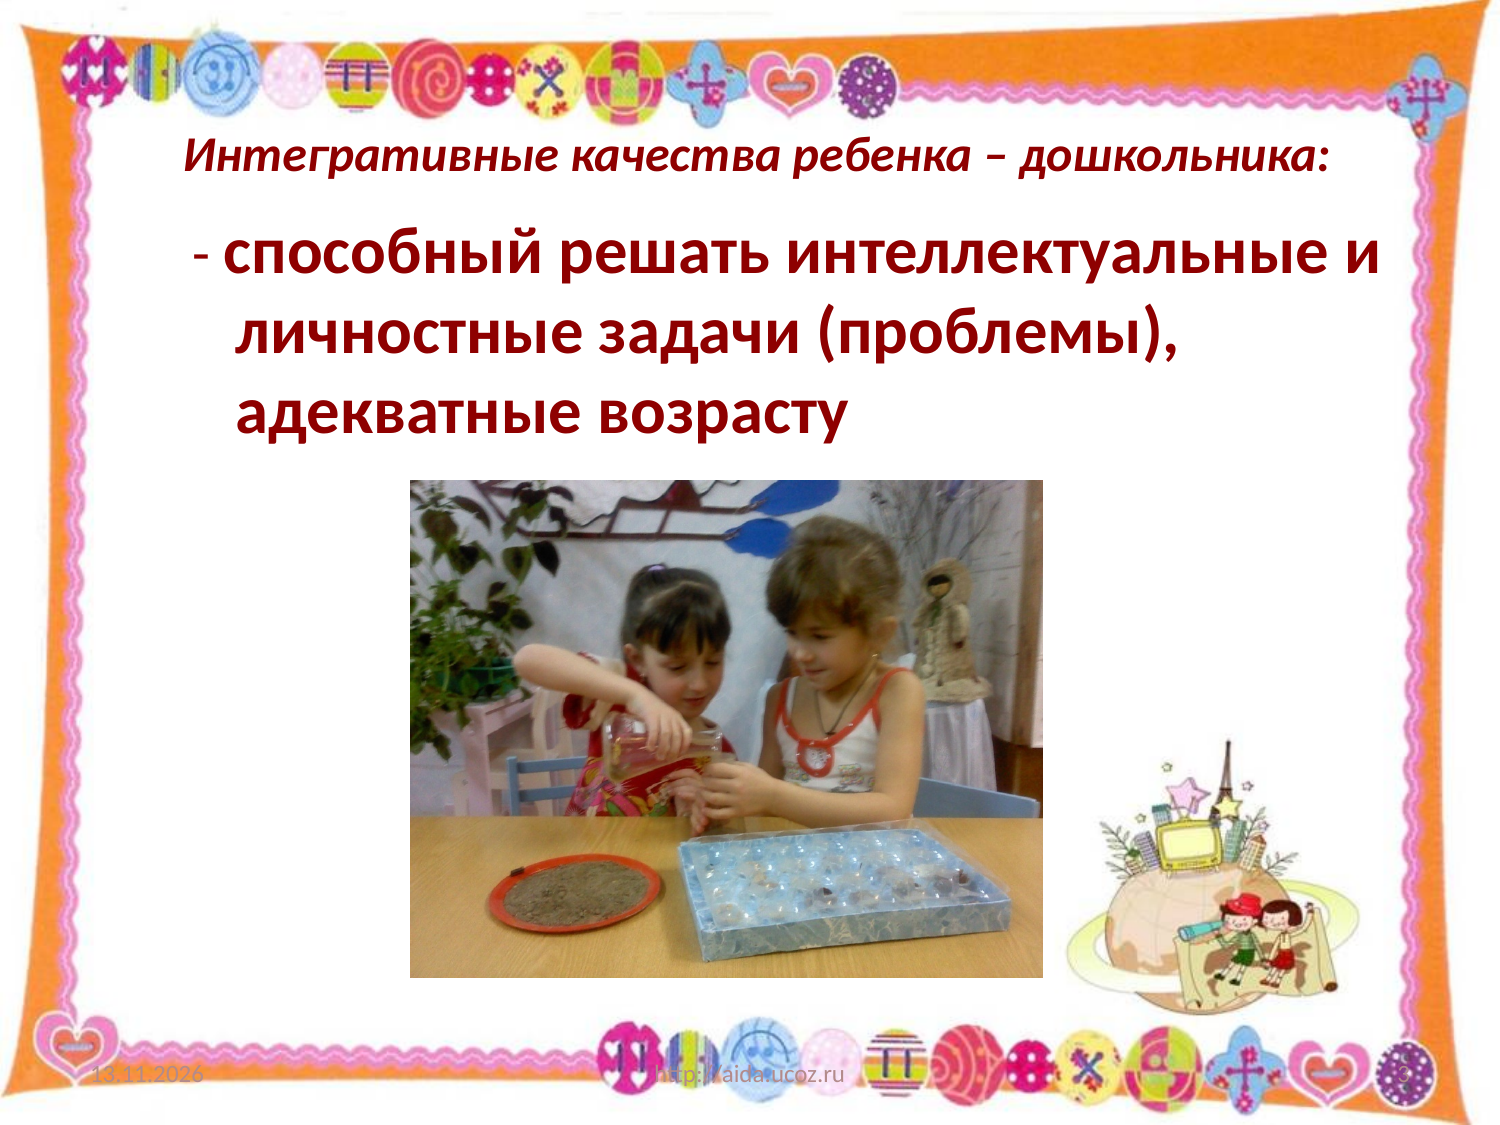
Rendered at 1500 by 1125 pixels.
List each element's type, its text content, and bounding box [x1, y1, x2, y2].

list - способный решать интеллектуальные и личностные задачи (проблемы), адекватные возрасту [163, 198, 1407, 469]
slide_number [75, 1042, 425, 1103]
title Интегративные качества ребенка – дошкольника: [81, 105, 1433, 259]
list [409, 480, 1043, 978]
picture [0, 0, 1500, 1125]
footer http://aida.ucoz.ru [512, 1042, 988, 1103]
slide_number 3 [1074, 1042, 1425, 1103]
